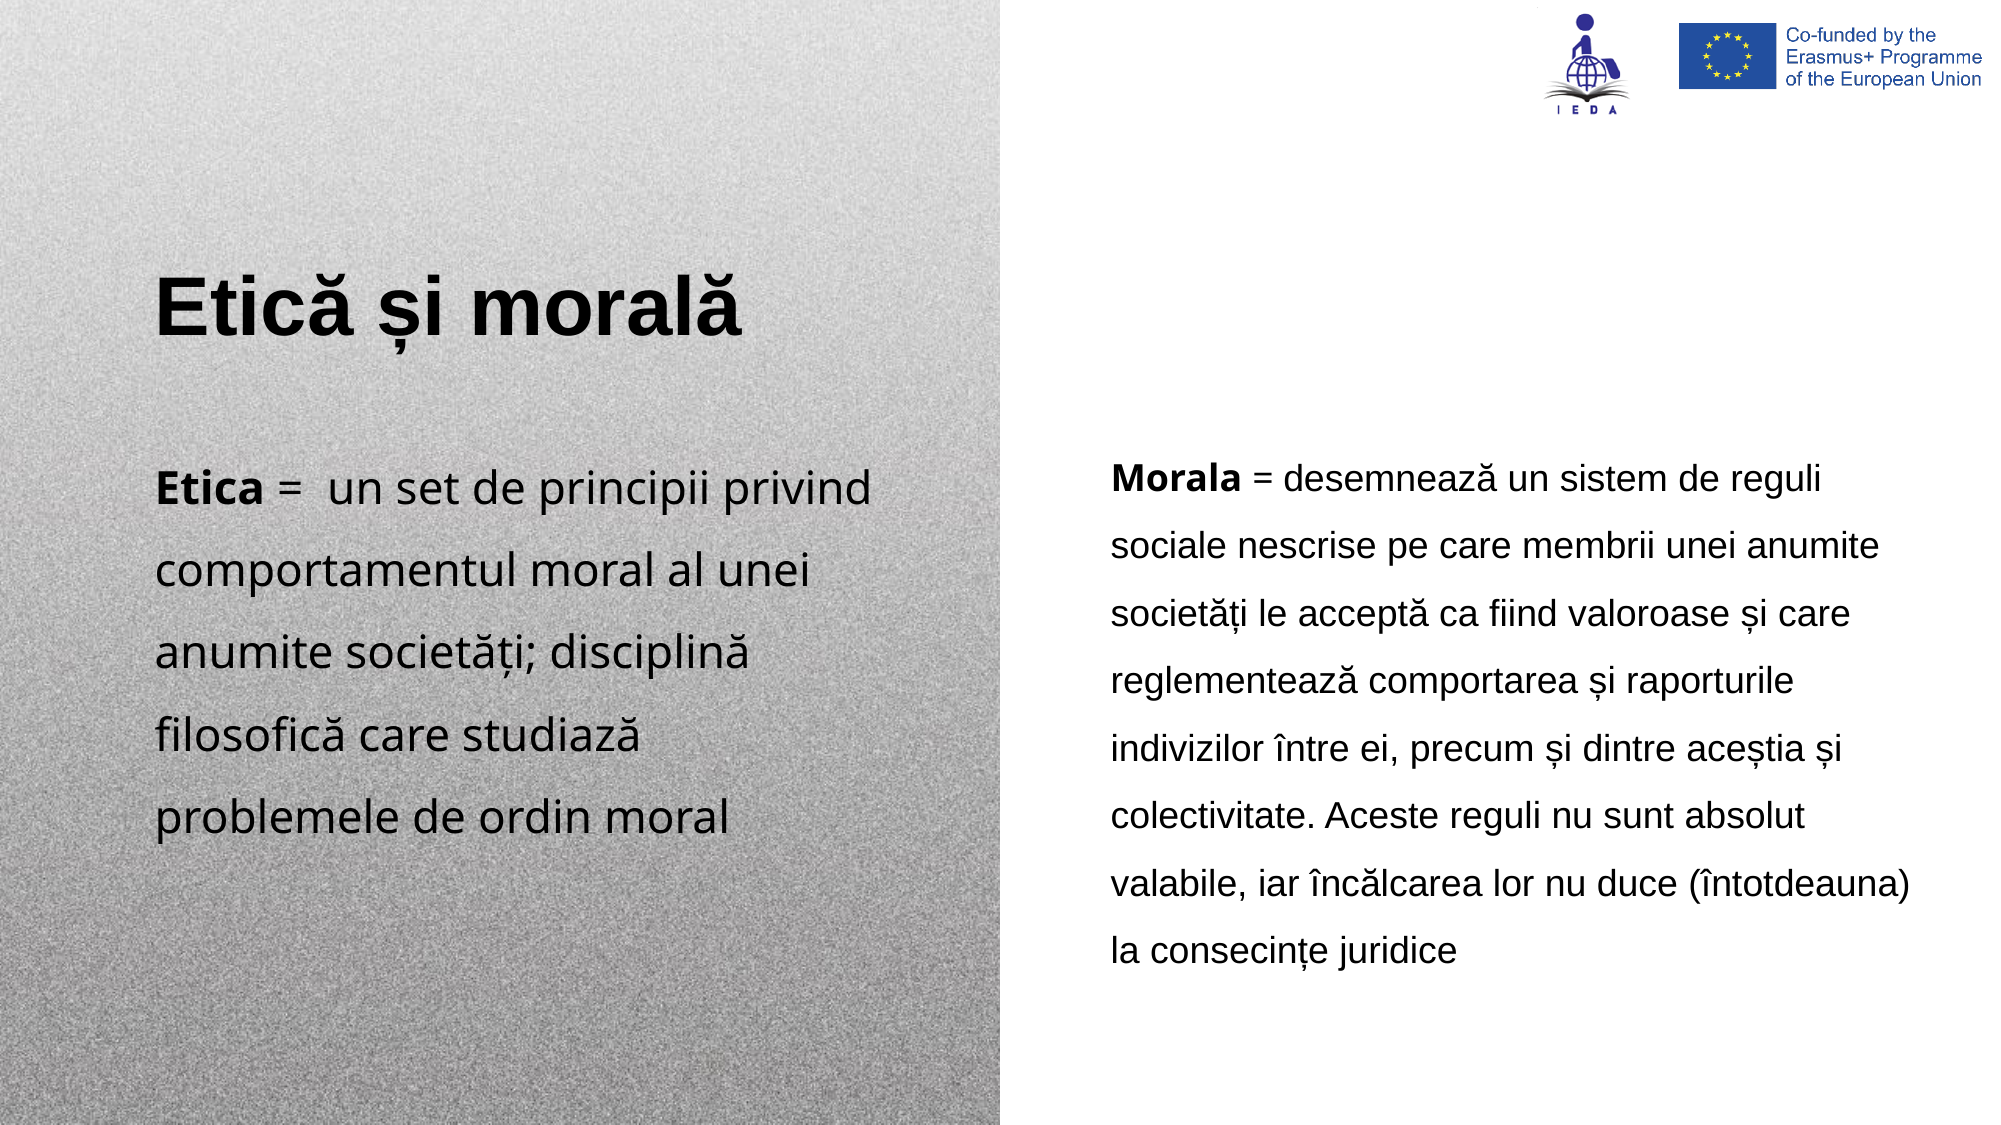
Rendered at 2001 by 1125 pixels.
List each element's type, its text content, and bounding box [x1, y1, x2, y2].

picture [1677, 22, 2000, 94]
text_box Morala = desemnează un sistem de reguli sociale nescrise pe care membrii unei anumite societăți le acceptă ca fiind valoroase și care reglementează comportarea și raporturile indivizilor între ei, precum și dintre aceștia și colectivitate. Aceste reguli nu sunt absolut valabile, iar încălcarea lor nu duce (întotdeauna) la consecințe juridice [1095, 423, 1939, 980]
picture [1528, 0, 1645, 127]
picture [0, 0, 1001, 1125]
